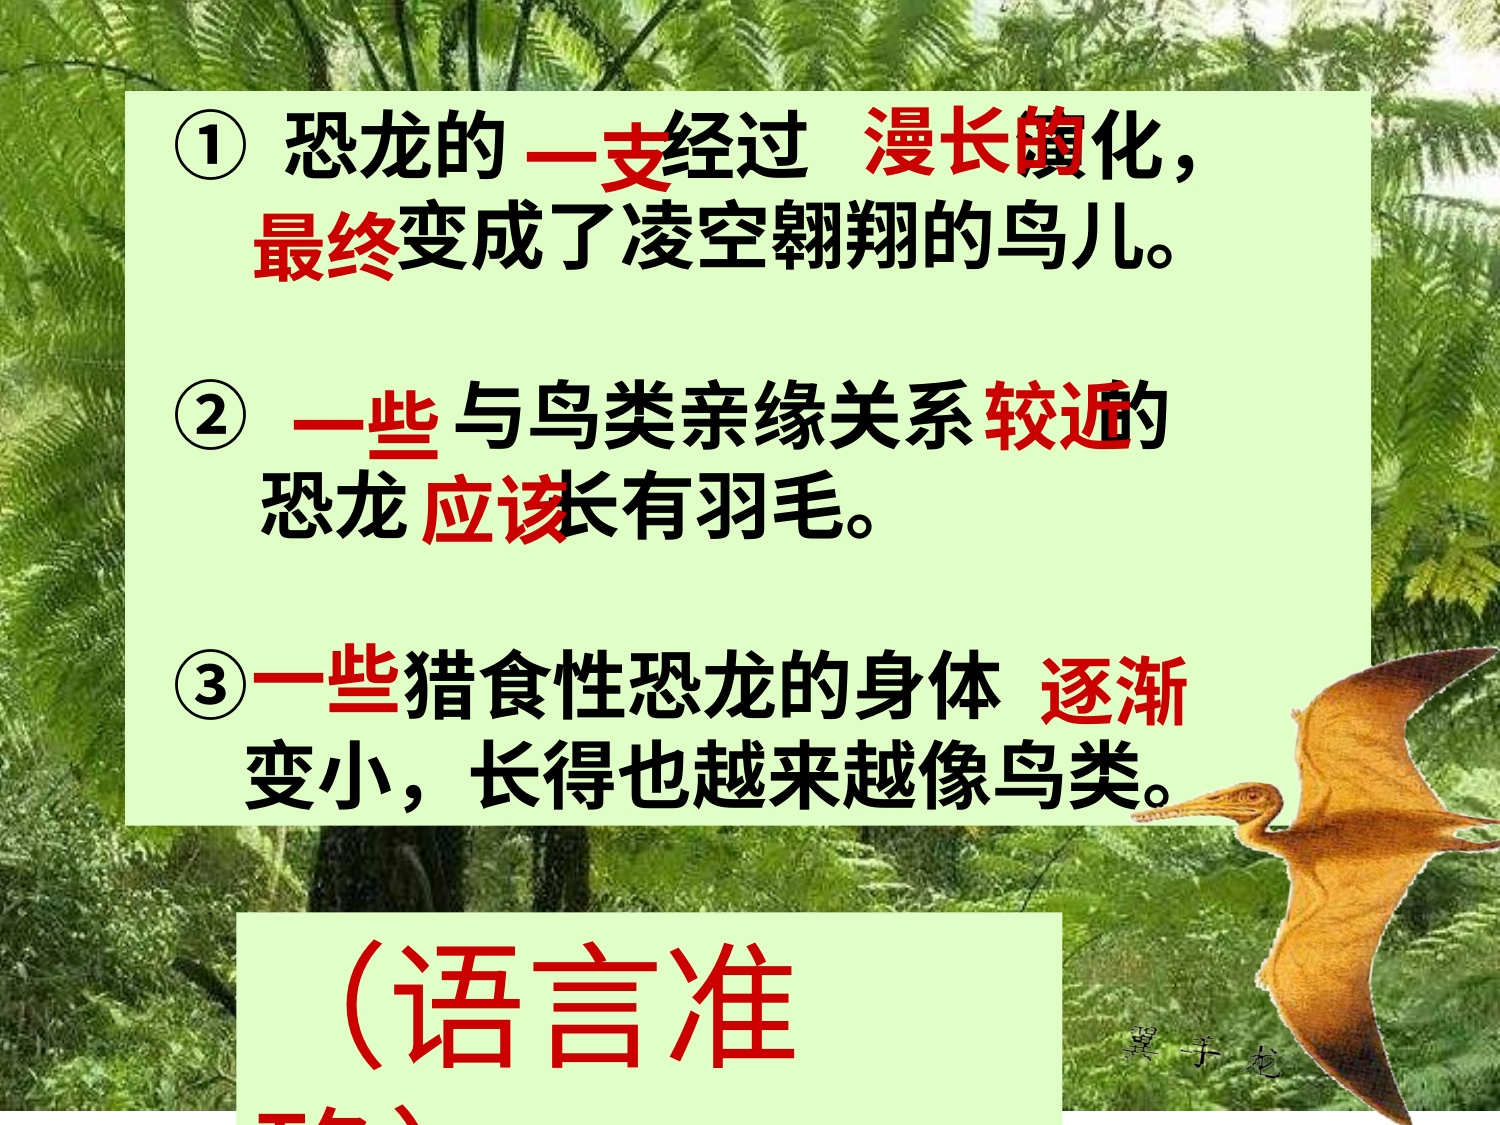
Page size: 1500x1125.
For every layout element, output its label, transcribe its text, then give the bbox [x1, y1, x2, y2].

picture [0, 0, 1500, 1125]
text_box （语言准确） [236, 1111, 1063, 1125]
